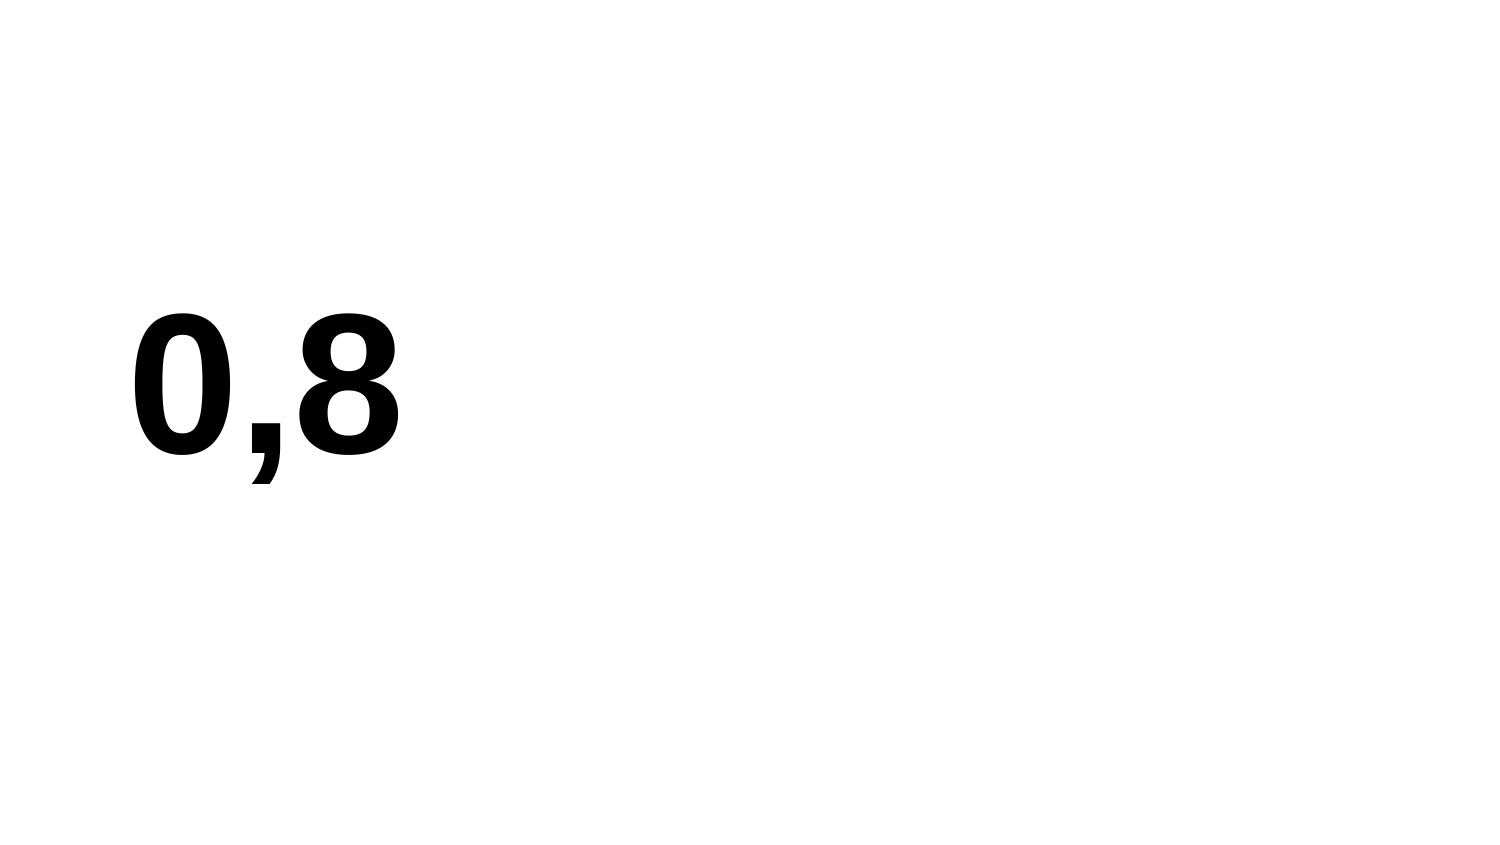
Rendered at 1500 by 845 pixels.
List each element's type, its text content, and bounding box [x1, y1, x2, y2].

text_box 0,8 [112, 235, 1388, 509]
